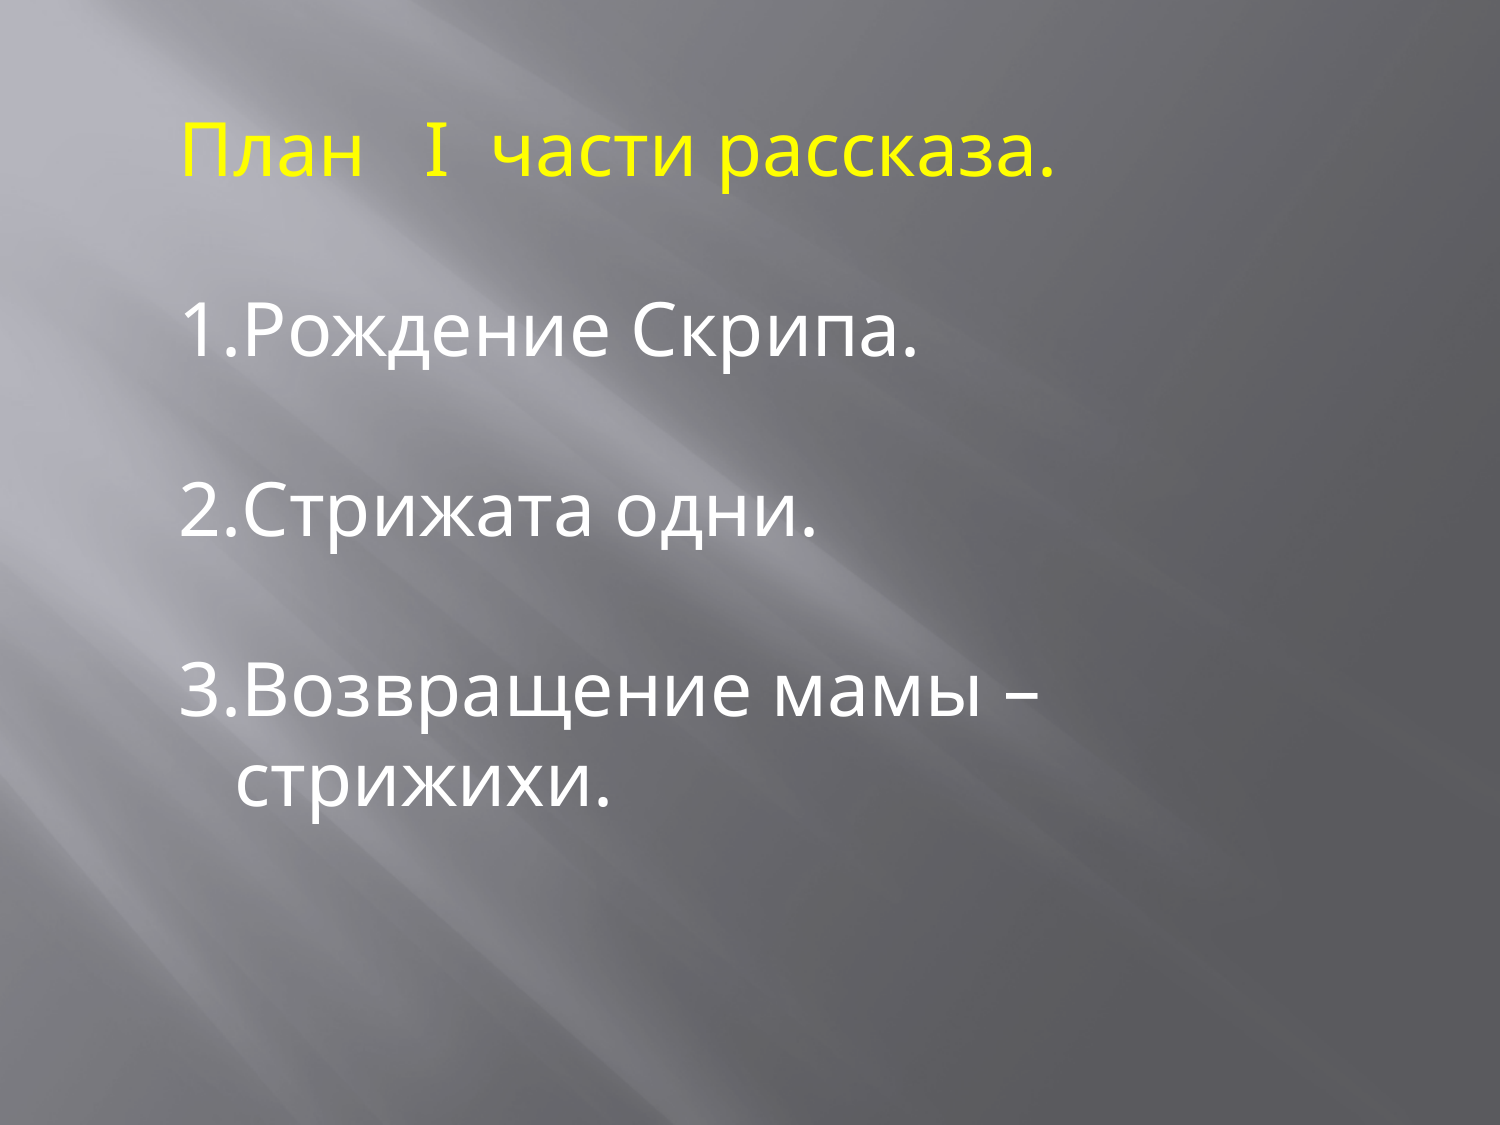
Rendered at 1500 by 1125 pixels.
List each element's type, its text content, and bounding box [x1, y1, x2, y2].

text_box План I части рассказа. Рождение Скрипа. Стрижата одни. Возвращение мамы – стрижихи. [163, 93, 1336, 829]
